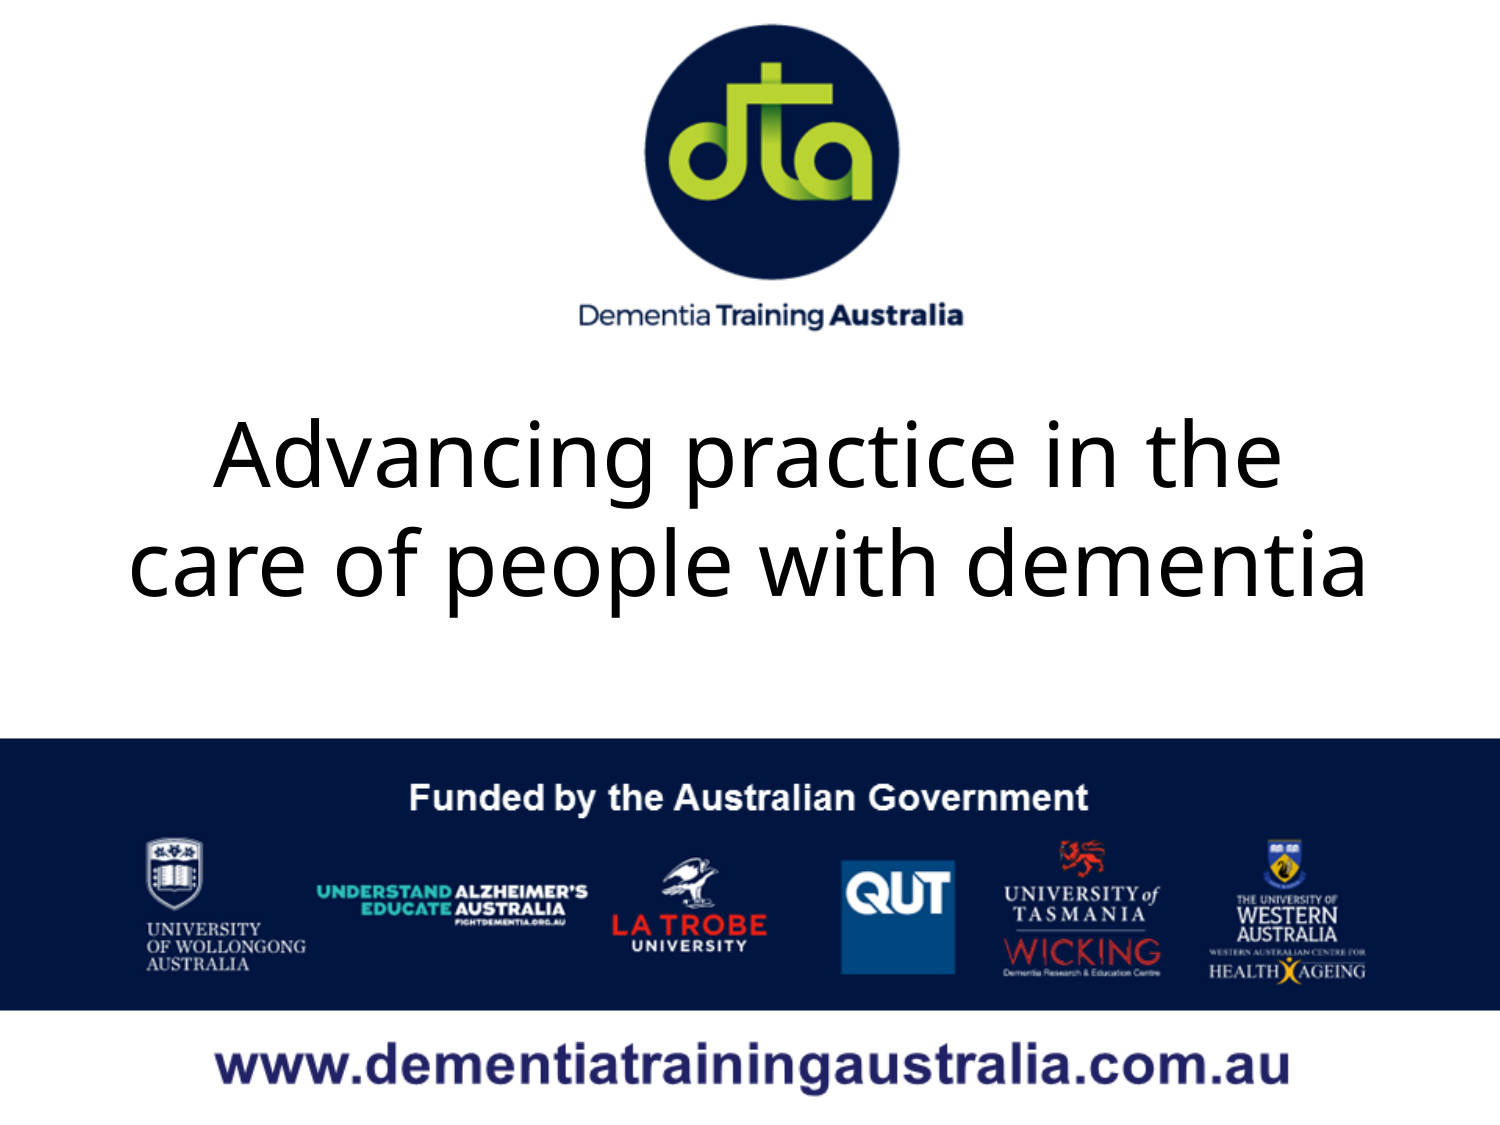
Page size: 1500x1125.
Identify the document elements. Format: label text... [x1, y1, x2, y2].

title Advancing practice in the care of people with dementia [112, 385, 1388, 627]
picture [0, 0, 1500, 1125]
